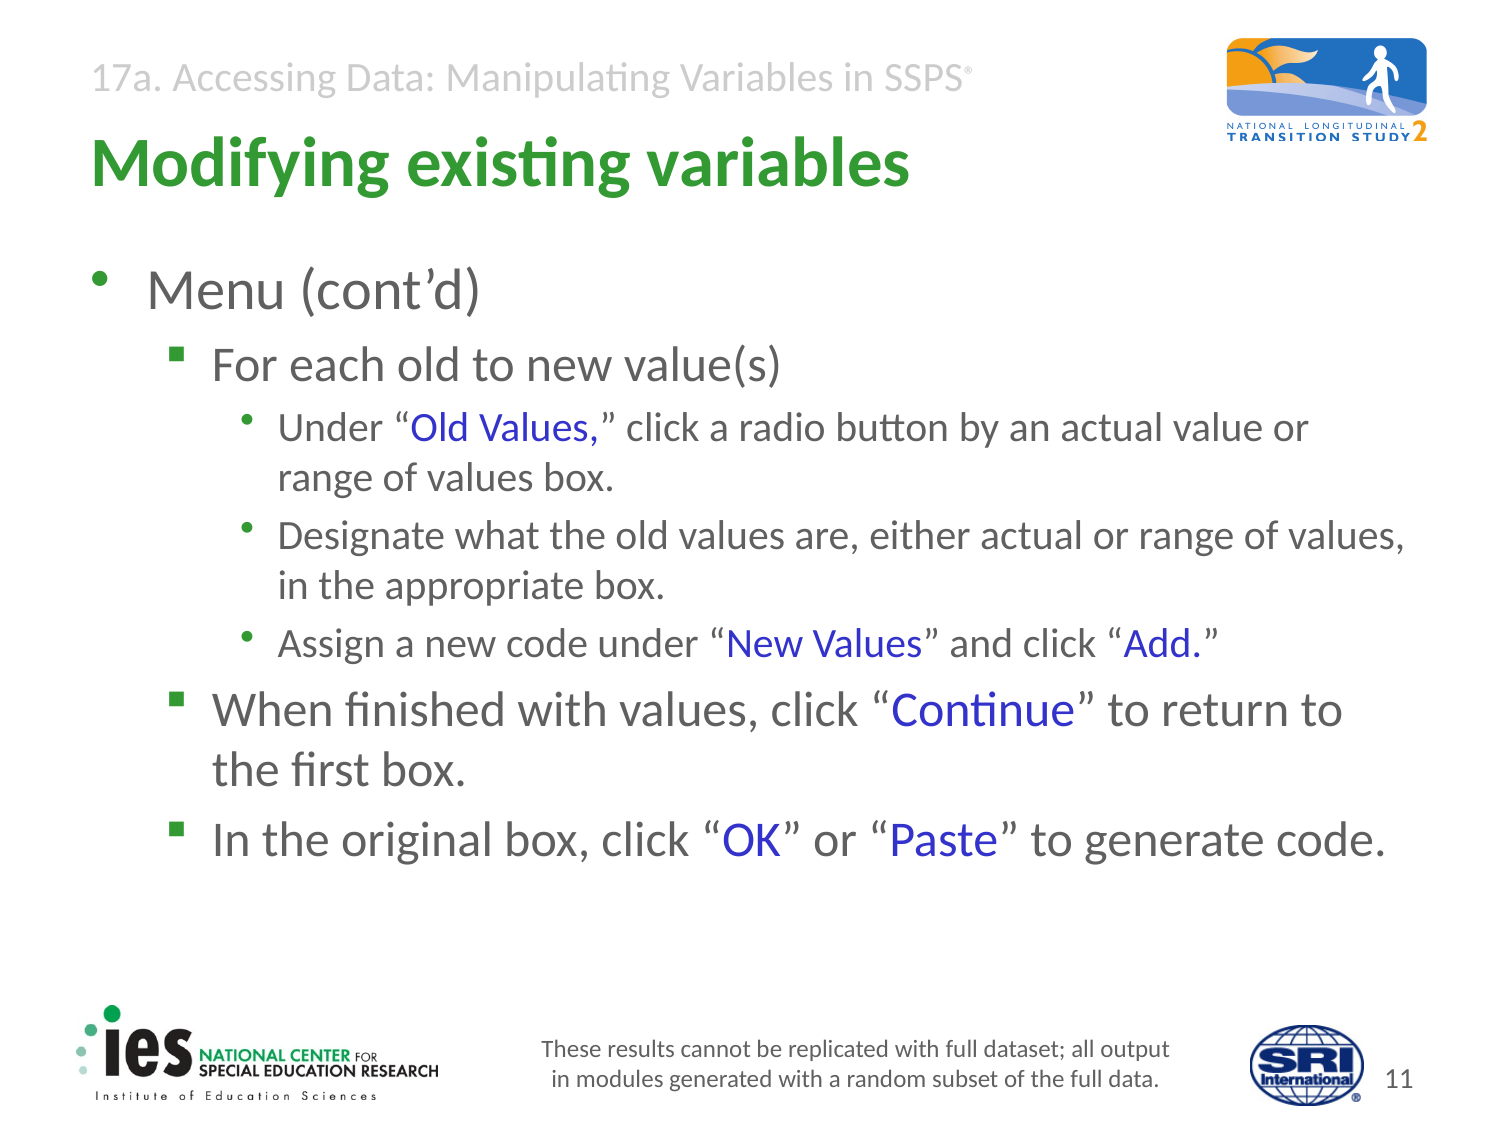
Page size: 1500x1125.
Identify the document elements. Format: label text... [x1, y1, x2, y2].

list Menu (cont’d) For each old to new value(s) Under “Old Values,” click a radio button by an actual value or range of values box. Designate what the old values are, either actual or range of values, in the appropriate box. Assign a new code under “New Values” and click “Add.” When finished with values, click “Continue” to return to the first box. In the original box, click “OK” or “Paste” to generate code. [74, 243, 1426, 987]
picture [1250, 1025, 1364, 1106]
slide_number 10 [1324, 1051, 1429, 1125]
title Modifying existing variables [74, 90, 1426, 226]
picture [76, 1005, 438, 1100]
footer These results cannot be replicated with full dataset; all output in modules generated with a random subset of the full data. [437, 1024, 1276, 1104]
